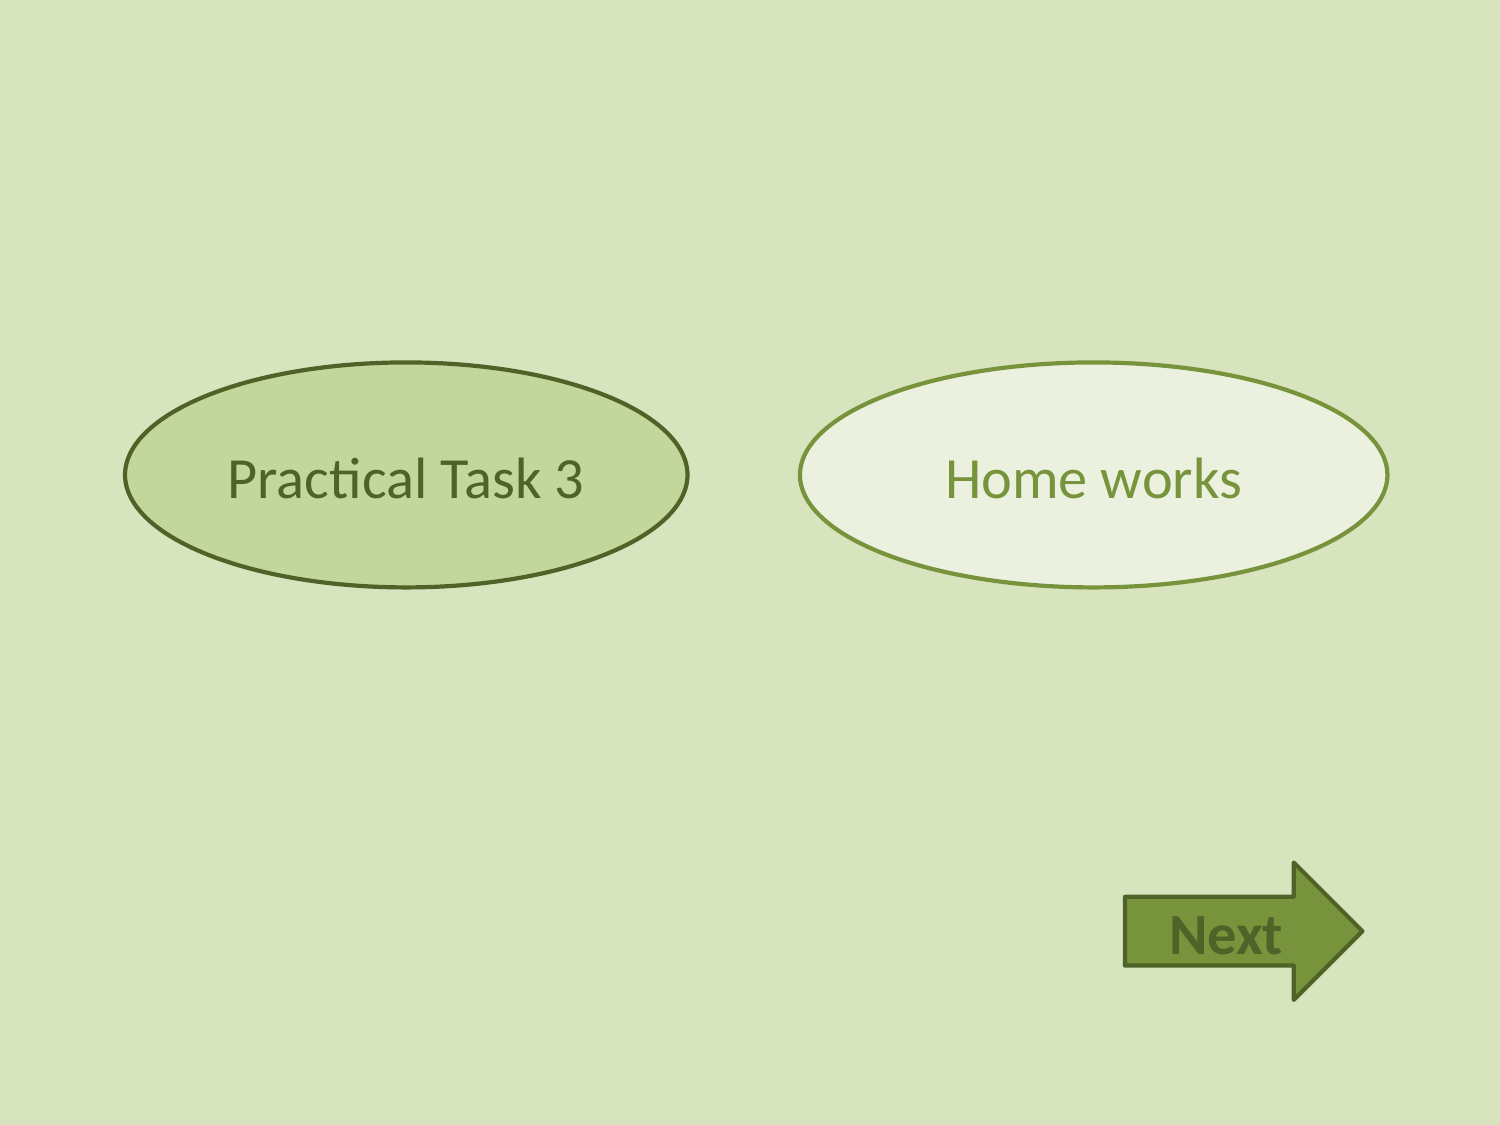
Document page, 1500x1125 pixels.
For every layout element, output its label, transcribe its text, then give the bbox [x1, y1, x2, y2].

text_box Practical Task 3 [122, 360, 690, 590]
text_box Home works [797, 360, 1390, 590]
text_box Next [1122, 860, 1365, 1002]
